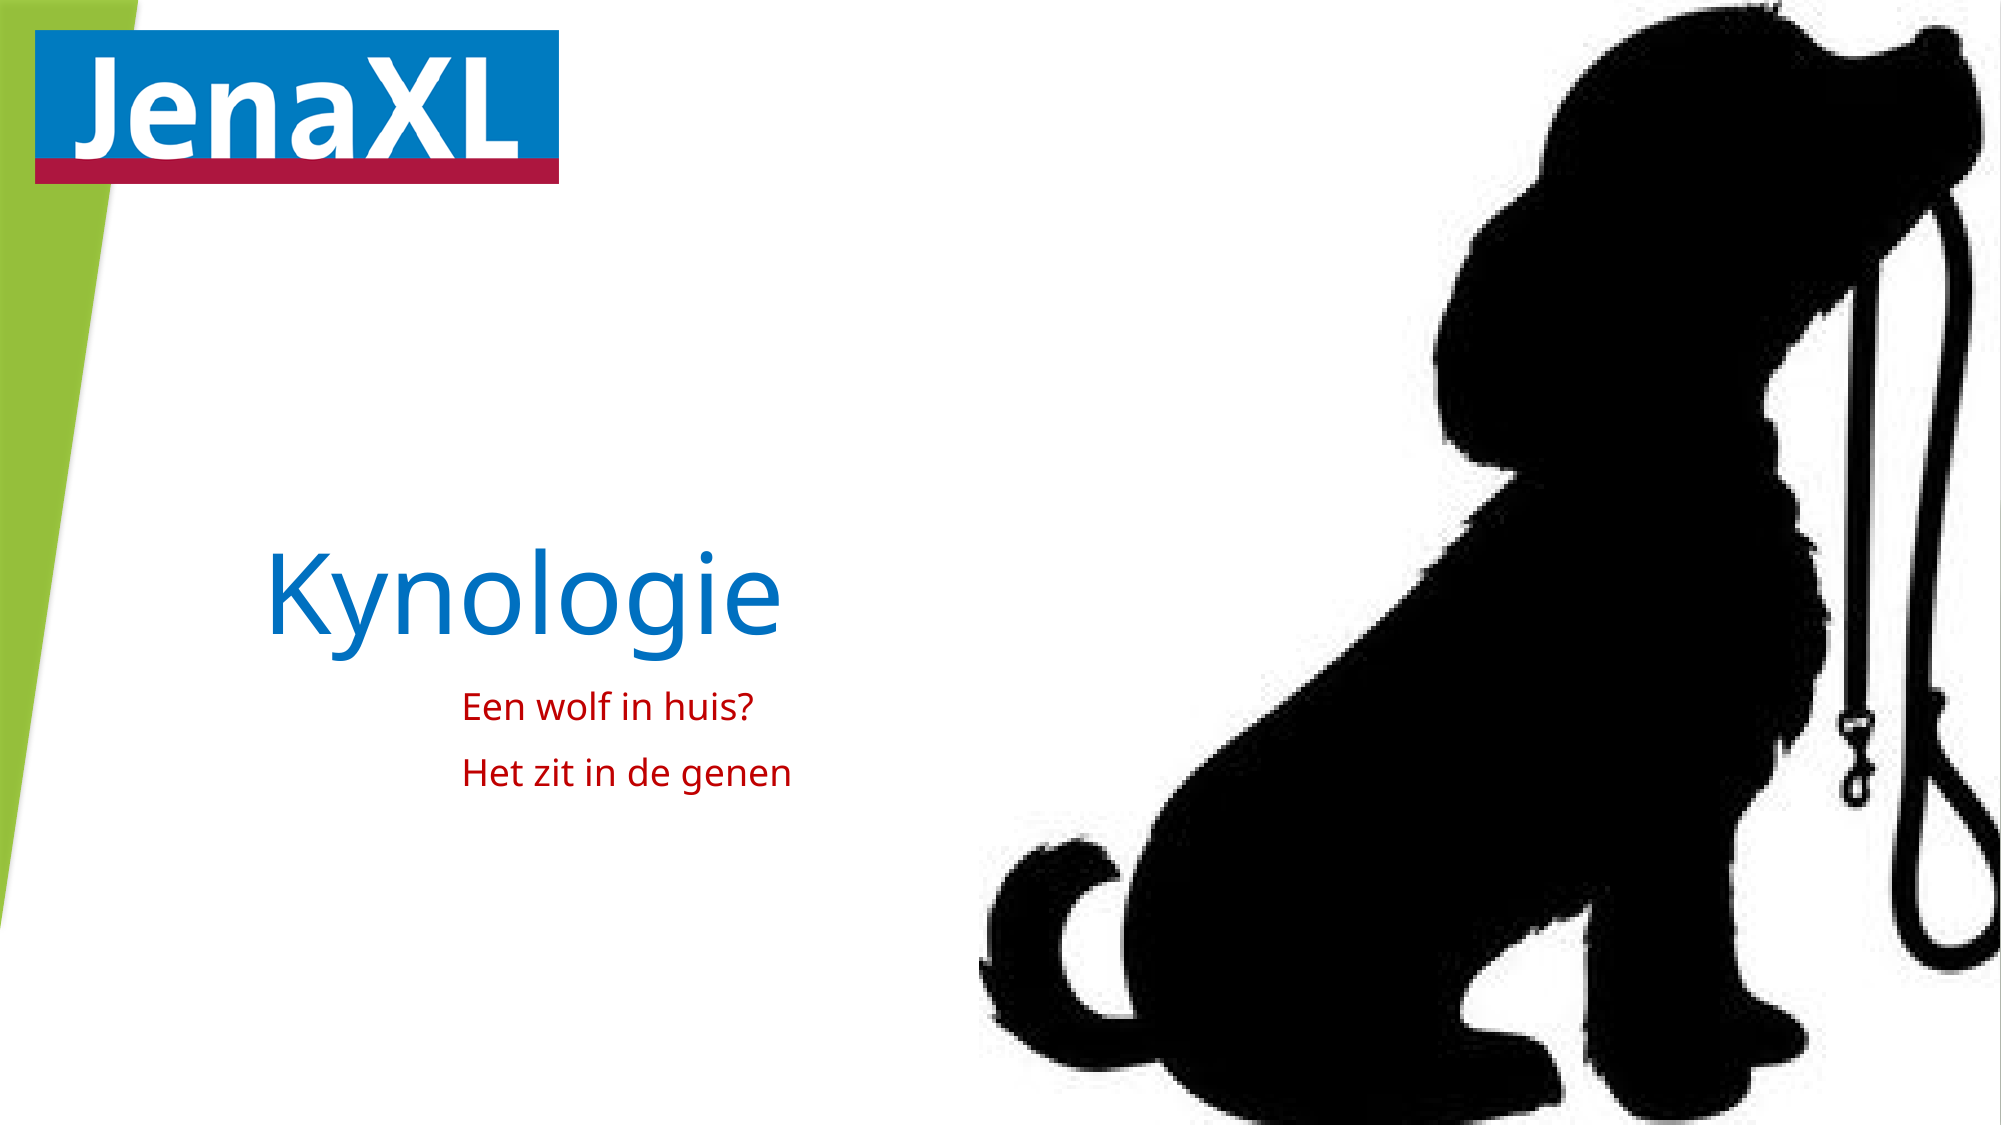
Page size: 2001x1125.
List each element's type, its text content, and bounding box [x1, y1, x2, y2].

title Kynologie [247, 394, 974, 665]
picture [979, 0, 2000, 1125]
picture [34, 30, 560, 185]
subtitle Een wolf in huis? Het zit in de genen [446, 675, 974, 948]
